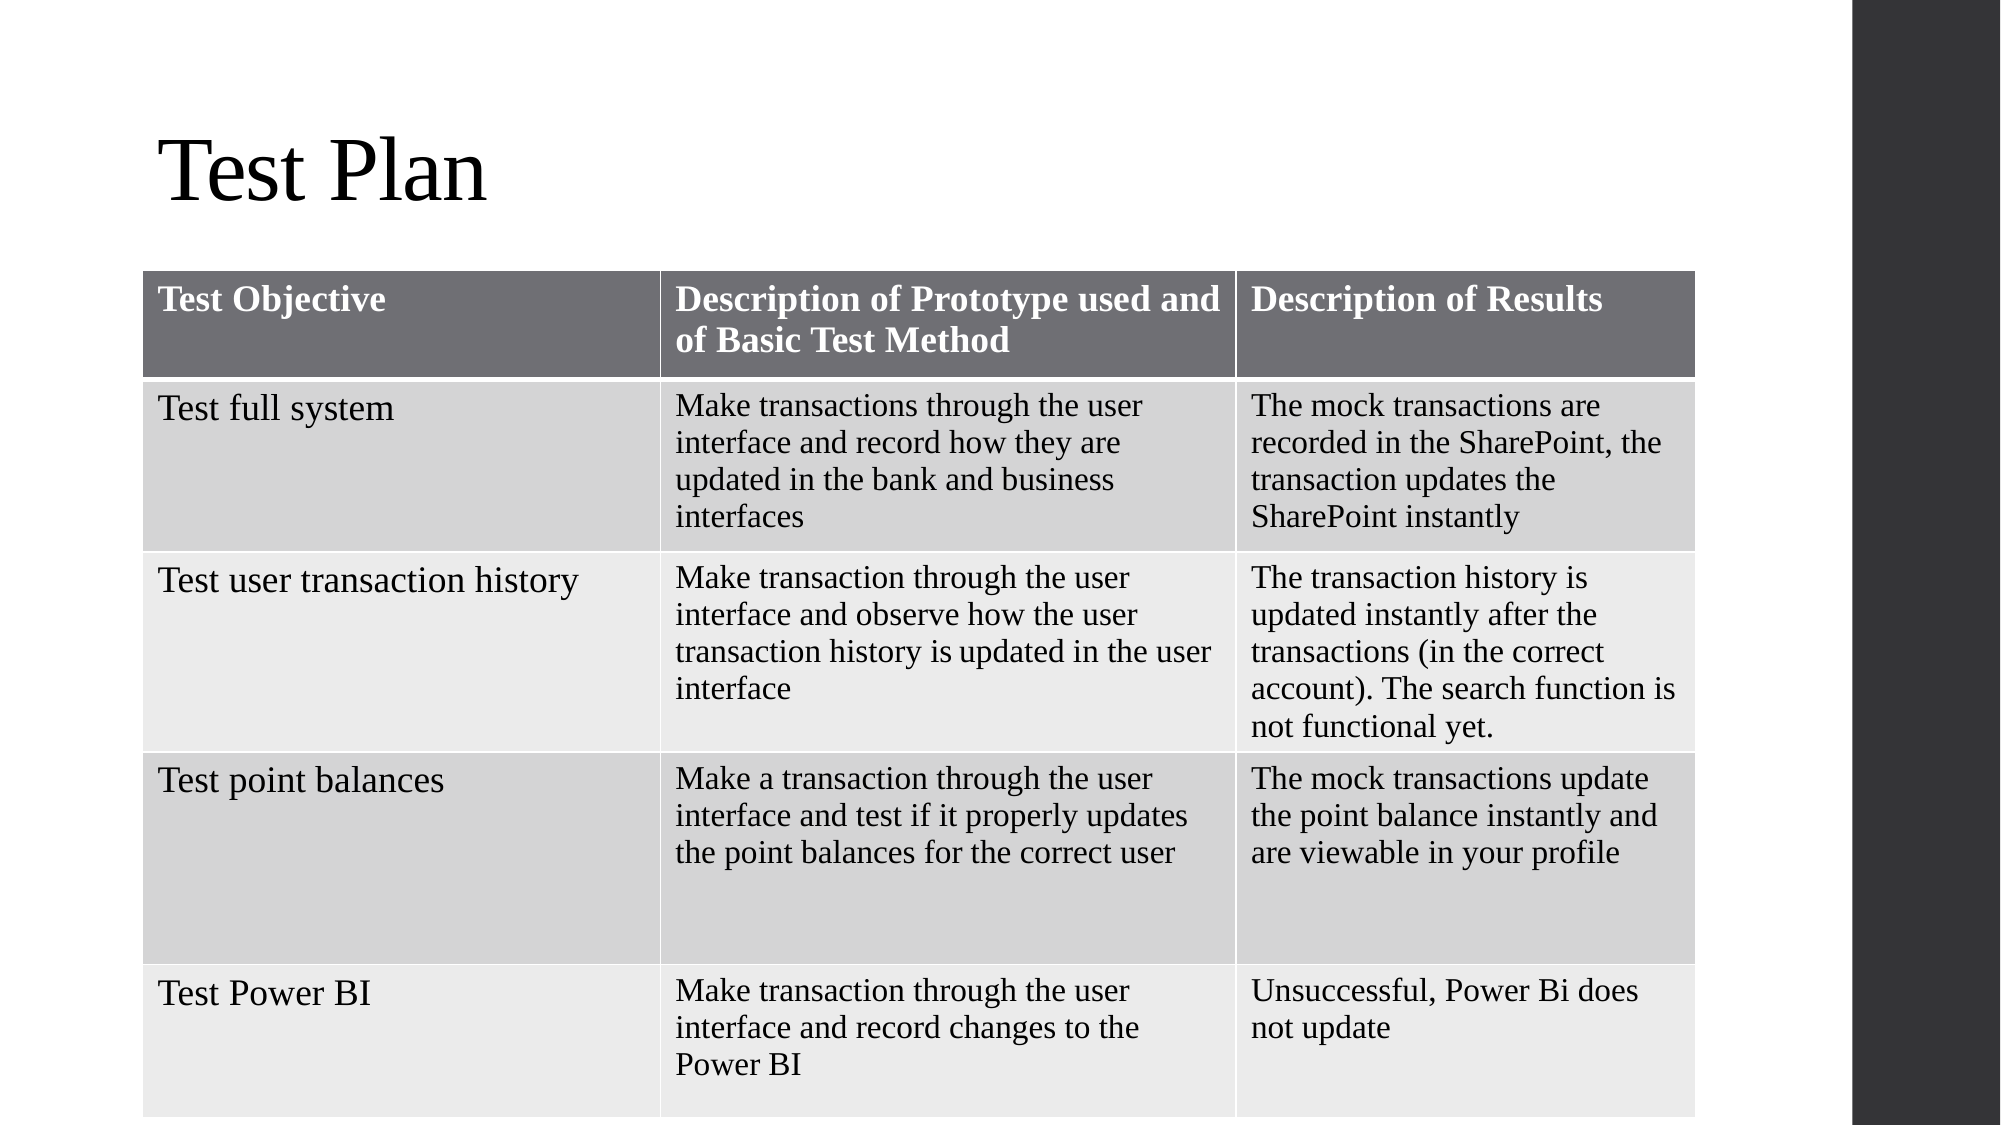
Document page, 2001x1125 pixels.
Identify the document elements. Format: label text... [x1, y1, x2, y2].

table_cell Make transaction through the user interface and observe how the user transaction history is updated in the user interface [661, 553, 1235, 751]
table_header Test Objective [143, 271, 660, 377]
title Test Plan [142, 110, 976, 228]
table_cell The mock transactions are recorded in the SharePoint, the transaction updates the SharePoint instantly [1237, 382, 1695, 551]
table_header Description of Prototype used and of Basic Test Method [661, 271, 1235, 377]
table_cell Make transactions through the user interface and record how they are updated in the bank and business interfaces [661, 382, 1235, 551]
table_cell Test point balances [143, 753, 660, 964]
table_cell Make a transaction through the user interface and test if it properly updates the point balances for the correct user [661, 753, 1235, 964]
table_cell Test Power BI [143, 965, 660, 1117]
table_cell Unsuccessful, Power Bi does not update [1237, 965, 1695, 1117]
table_cell The mock transactions update the point balance instantly and are viewable in your profile [1237, 753, 1695, 964]
table_cell Make transaction through the user interface and record changes to the Power BI [661, 965, 1235, 1117]
table_cell Test user transaction history [143, 553, 660, 751]
table_header Description of Results [1237, 271, 1695, 377]
table_cell Test full system [143, 382, 660, 551]
table_cell The transaction history is updated instantly after the transactions (in the correct account). The search function is not functional yet. [1237, 553, 1695, 751]
